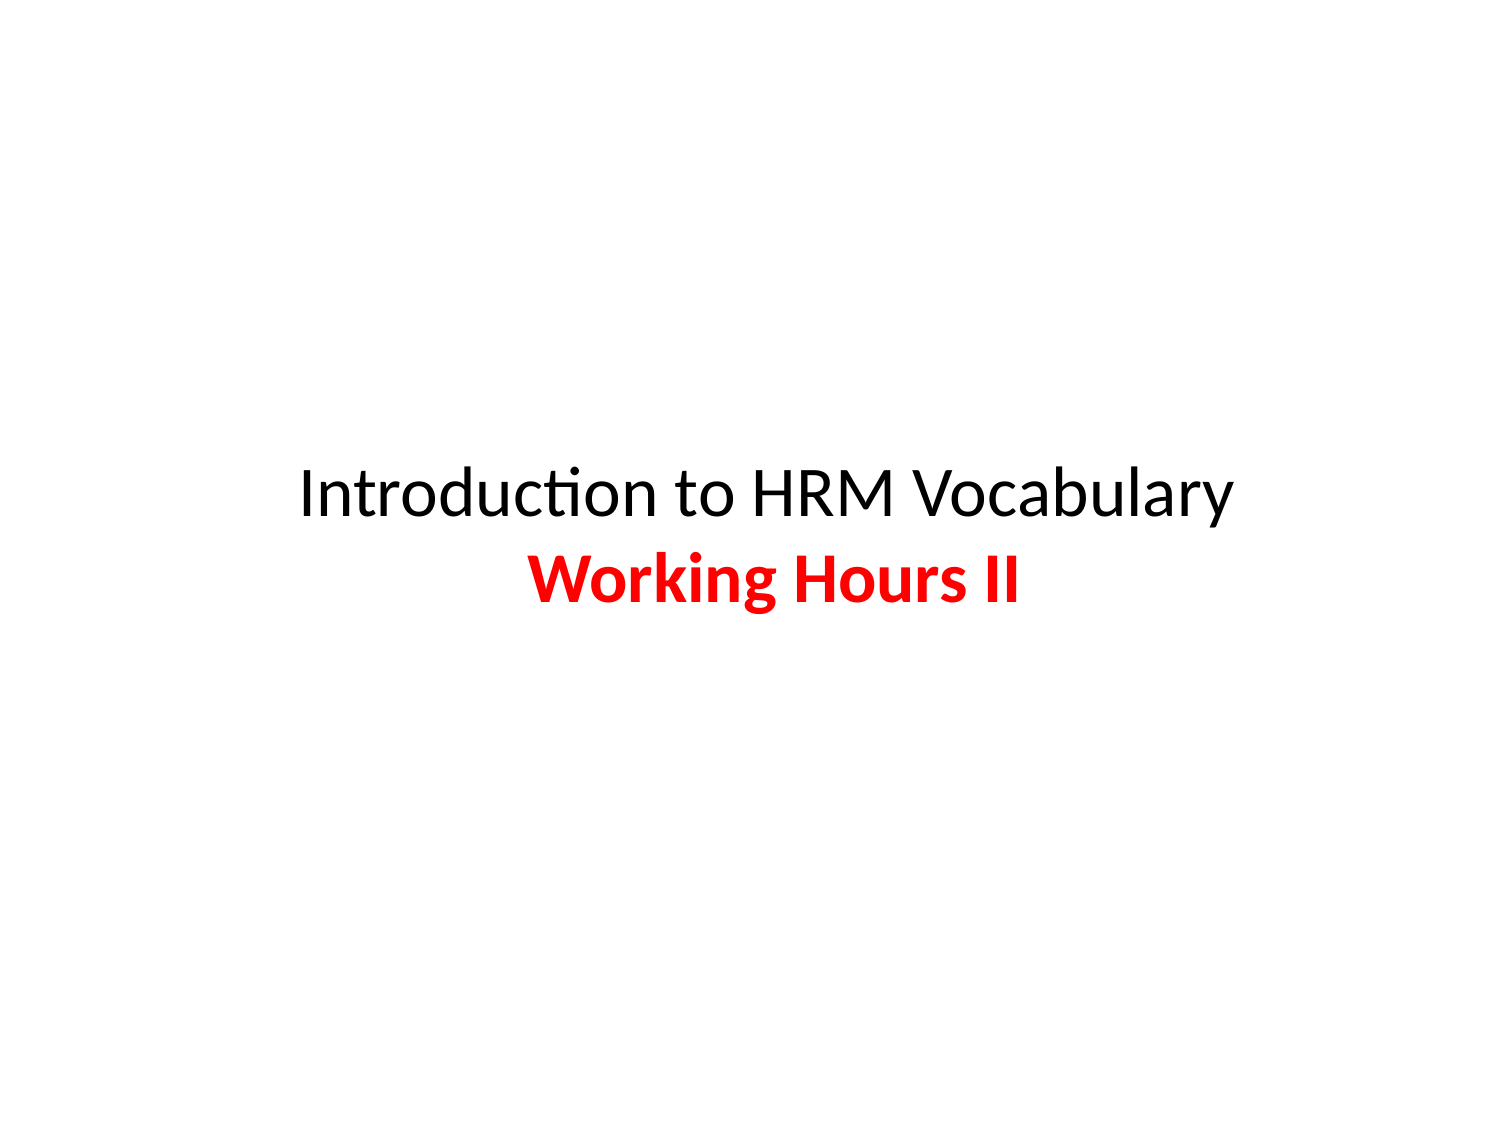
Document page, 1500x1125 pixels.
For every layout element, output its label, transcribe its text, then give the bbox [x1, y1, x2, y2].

title Introduction to HRM Vocabulary Working Hours II [99, 437, 1450, 625]
